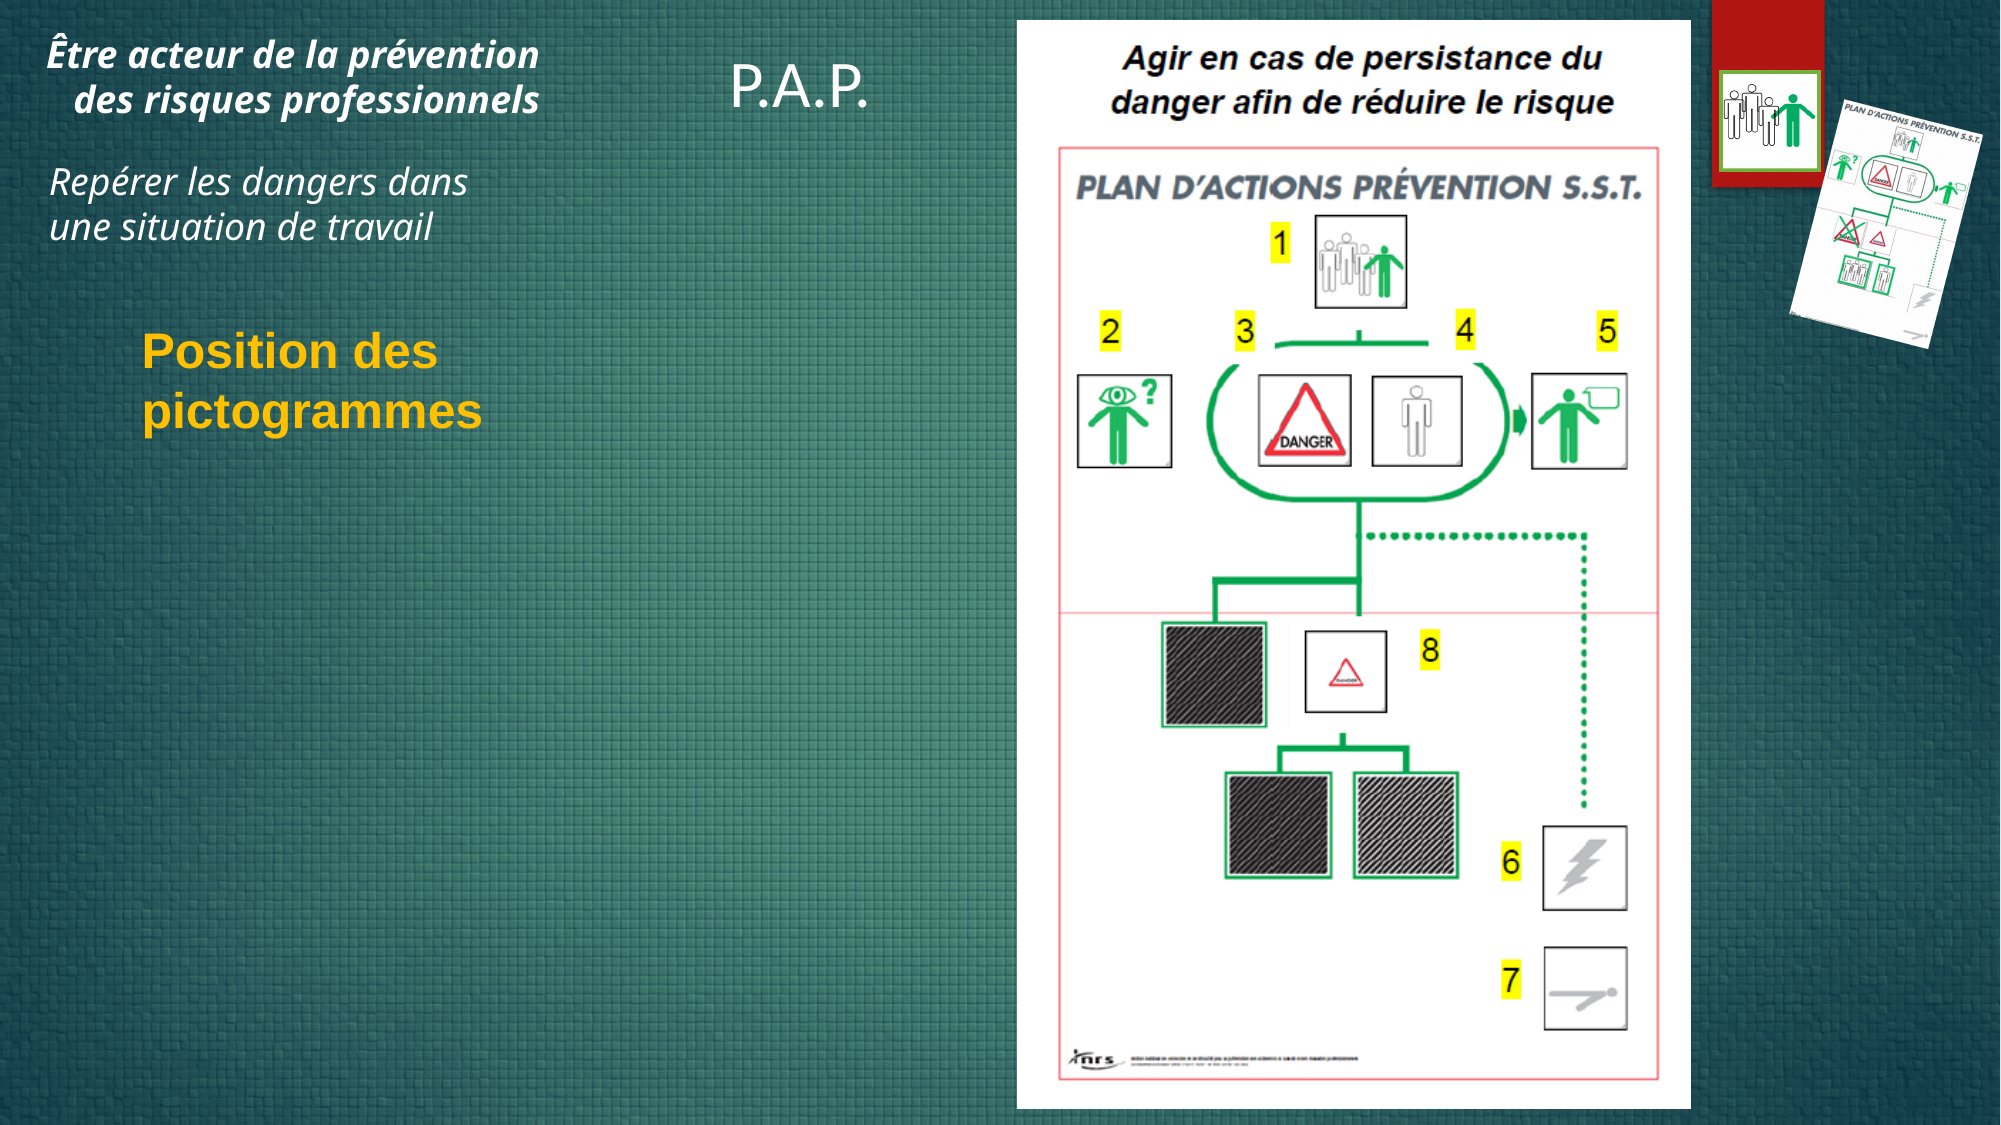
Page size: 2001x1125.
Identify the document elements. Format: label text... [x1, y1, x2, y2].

text_box P.A.P. [463, 33, 1010, 129]
text_box Position des pictogrammes [126, 310, 704, 446]
text_box Être acteur de la prévention des risques professionnels [9, 23, 556, 128]
picture [1718, 70, 1982, 348]
picture [1016, 20, 1692, 1109]
text_box Repérer les dangers dans une situation de travail [34, 150, 556, 256]
